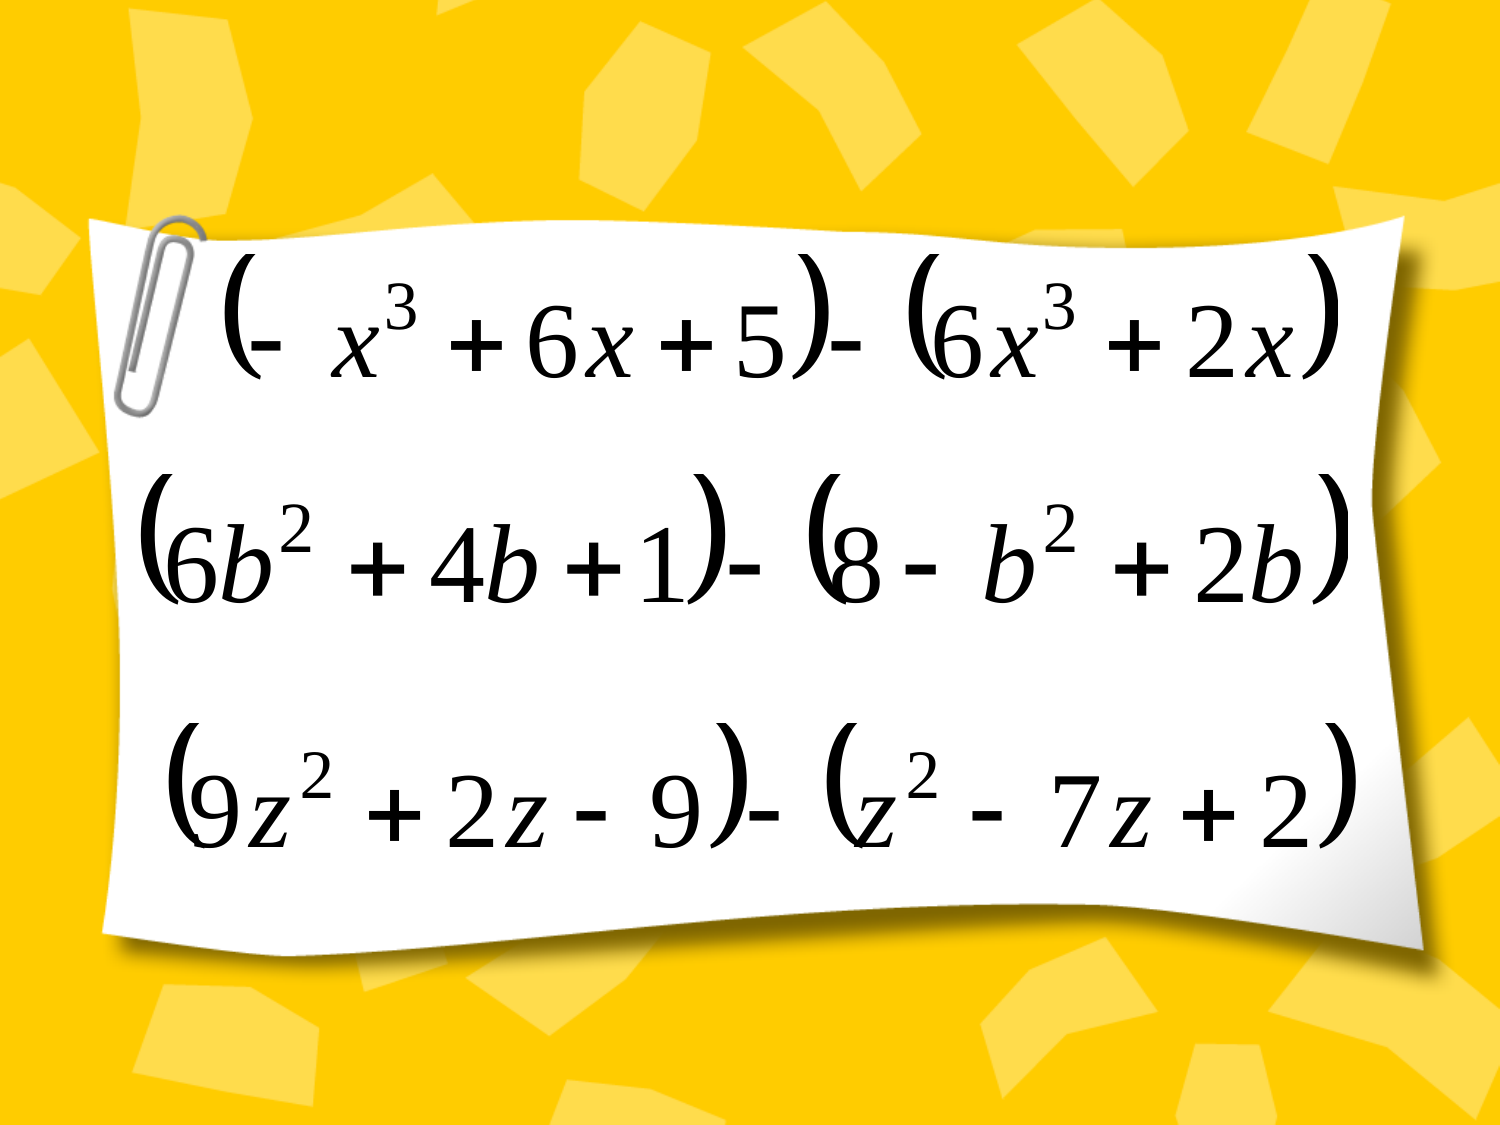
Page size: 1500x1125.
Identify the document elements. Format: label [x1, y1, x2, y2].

text_box [151, 723, 1357, 894]
text_box [123, 474, 1348, 651]
picture [0, 0, 1500, 1125]
text_box [207, 254, 1339, 425]
